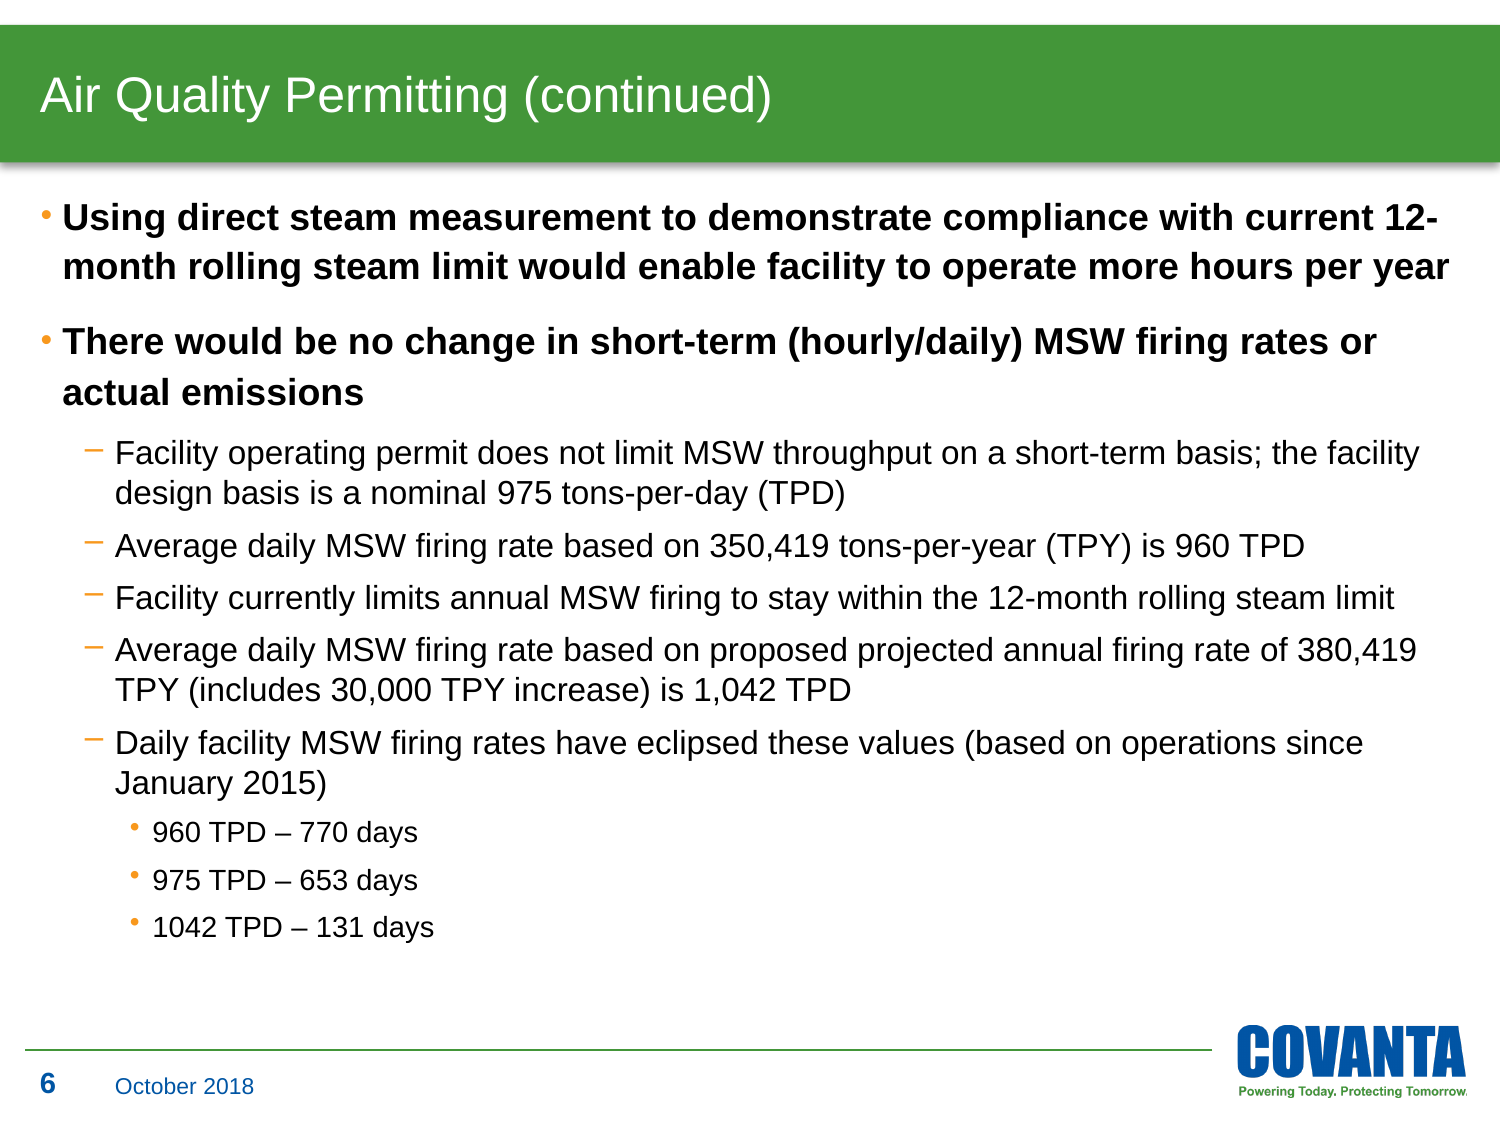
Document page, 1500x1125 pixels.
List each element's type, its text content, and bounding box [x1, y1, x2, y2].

slide_number 6 [24, 1069, 99, 1107]
title Air Quality Permitting (continued) [24, 24, 1475, 163]
list Using direct steam measurement to demonstrate compliance with current 12-month rolling steam limit would enable facility to operate more hours per year There would be no change in short-term (hourly/daily) MSW firing rates or actual emissions Facility operating permit does not limit MSW throughput on a short-term basis; the facility design basis is a nominal 975 tons-per-day (TPD) Average daily MSW firing rate based on 350,419 tons-per-year (TPY) is 960 TPD Facility currently limits annual MSW firing to stay within the 12-month rolling steam limit Average daily MSW firing rate based on proposed projected annual firing rate of 380,419 TPY (includes 30,000 TPY increase) is 1,042 TPD Daily facility MSW firing rates have eclipsed these values (based on operations since January 2015) 960 TPD – 770 days 975 TPD – 653 days 1042 TPD – 131 days [24, 187, 1475, 1025]
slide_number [99, 1069, 425, 1107]
